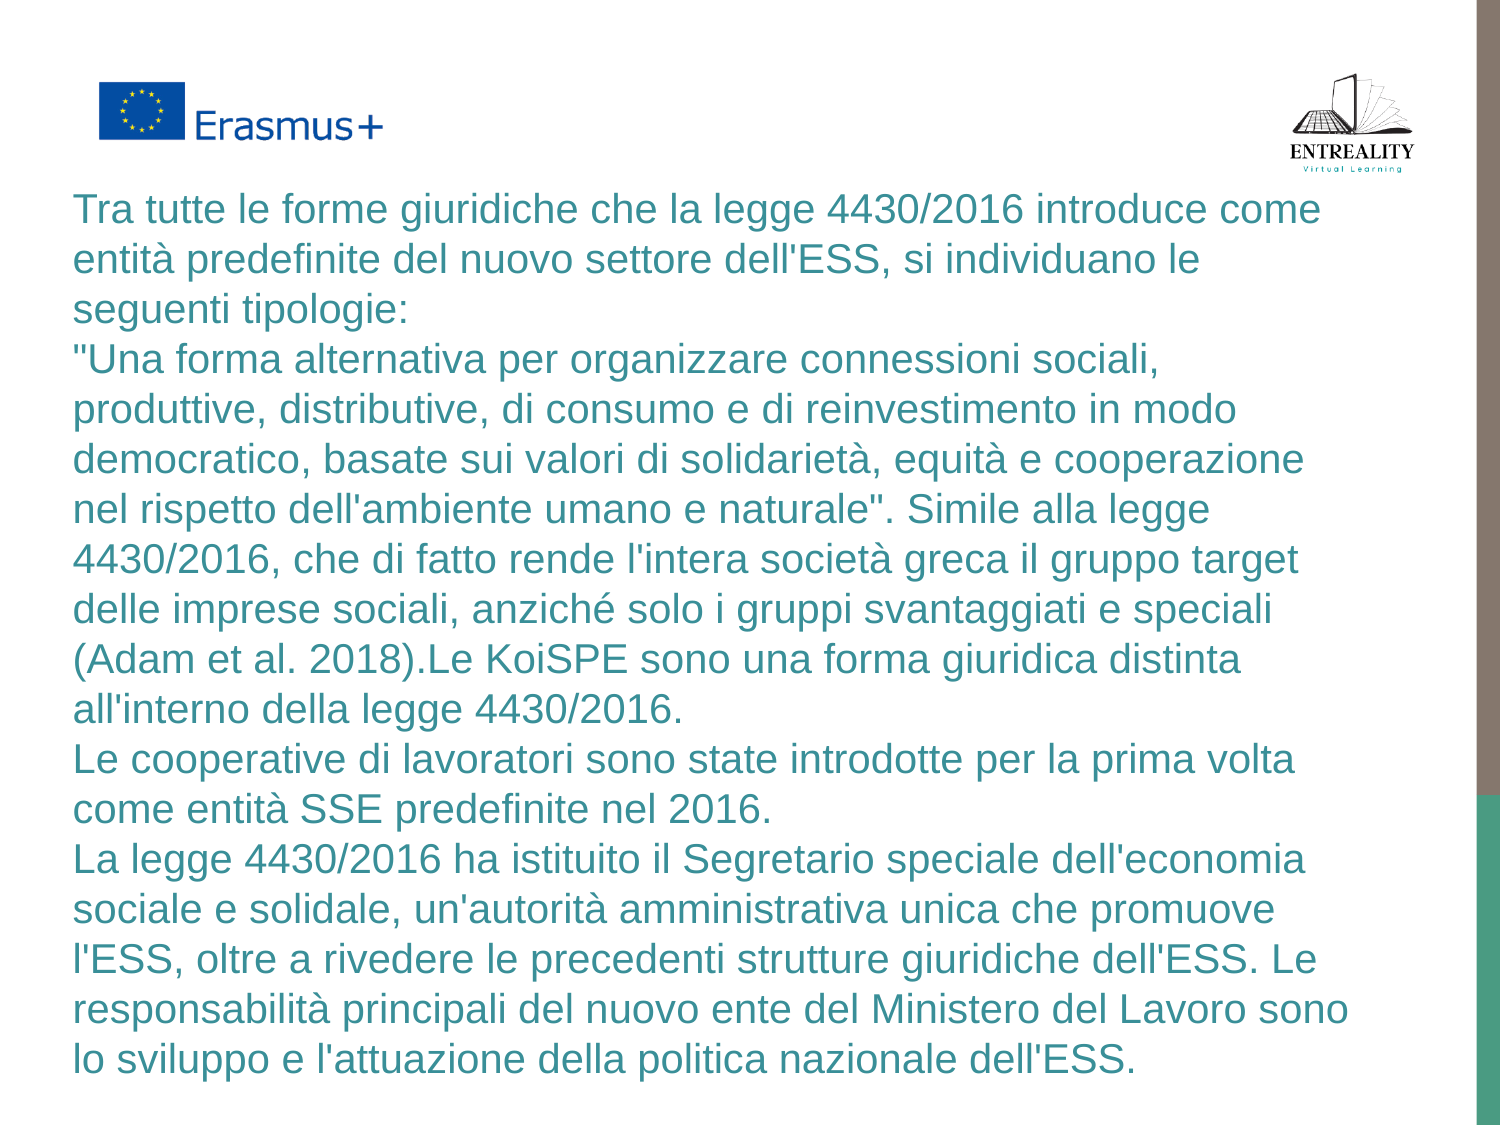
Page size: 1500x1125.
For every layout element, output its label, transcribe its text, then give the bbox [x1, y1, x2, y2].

picture [81, 64, 399, 156]
title Tra tutte le forme giuridiche che la legge 4430/2016 introduce come entità predefinite del nuovo settore dell'ESS, si individuano le seguenti tipologie: "Una forma alternativa per organizzare connessioni sociali, produttive, distributive, di consumo e di reinvestimento in modo democratico, basate sui valori di solidarietà, equità e cooperazione nel rispetto dell'ambiente umano e naturale". Simile alla legge 4430/2016, che di fatto rende l'intera società greca il gruppo target delle imprese sociali, anziché solo i gruppi svantaggiati e speciali (Adam et al. 2018).Le KoiSPE sono una forma giuridica distinta all'interno della legge 4430/2016. Le cooperative di lavoratori sono state introdotte per la prima volta come entità SSE predefinite nel 2016. La legge 4430/2016 ha istituito il Segretario speciale dell'economia sociale e solidale, un'autorità amministrativa unica che promuove l'ESS, oltre a rivedere le precedenti strutture giuridiche dell'ESS. Le responsabilità principali del nuovo ente del Ministero del Lavoro sono lo sviluppo e l'attuazione della politica nazionale dell'ESS. [57, 243, 1382, 1020]
subtitle [105, 656, 1301, 751]
picture [1246, 17, 1458, 229]
